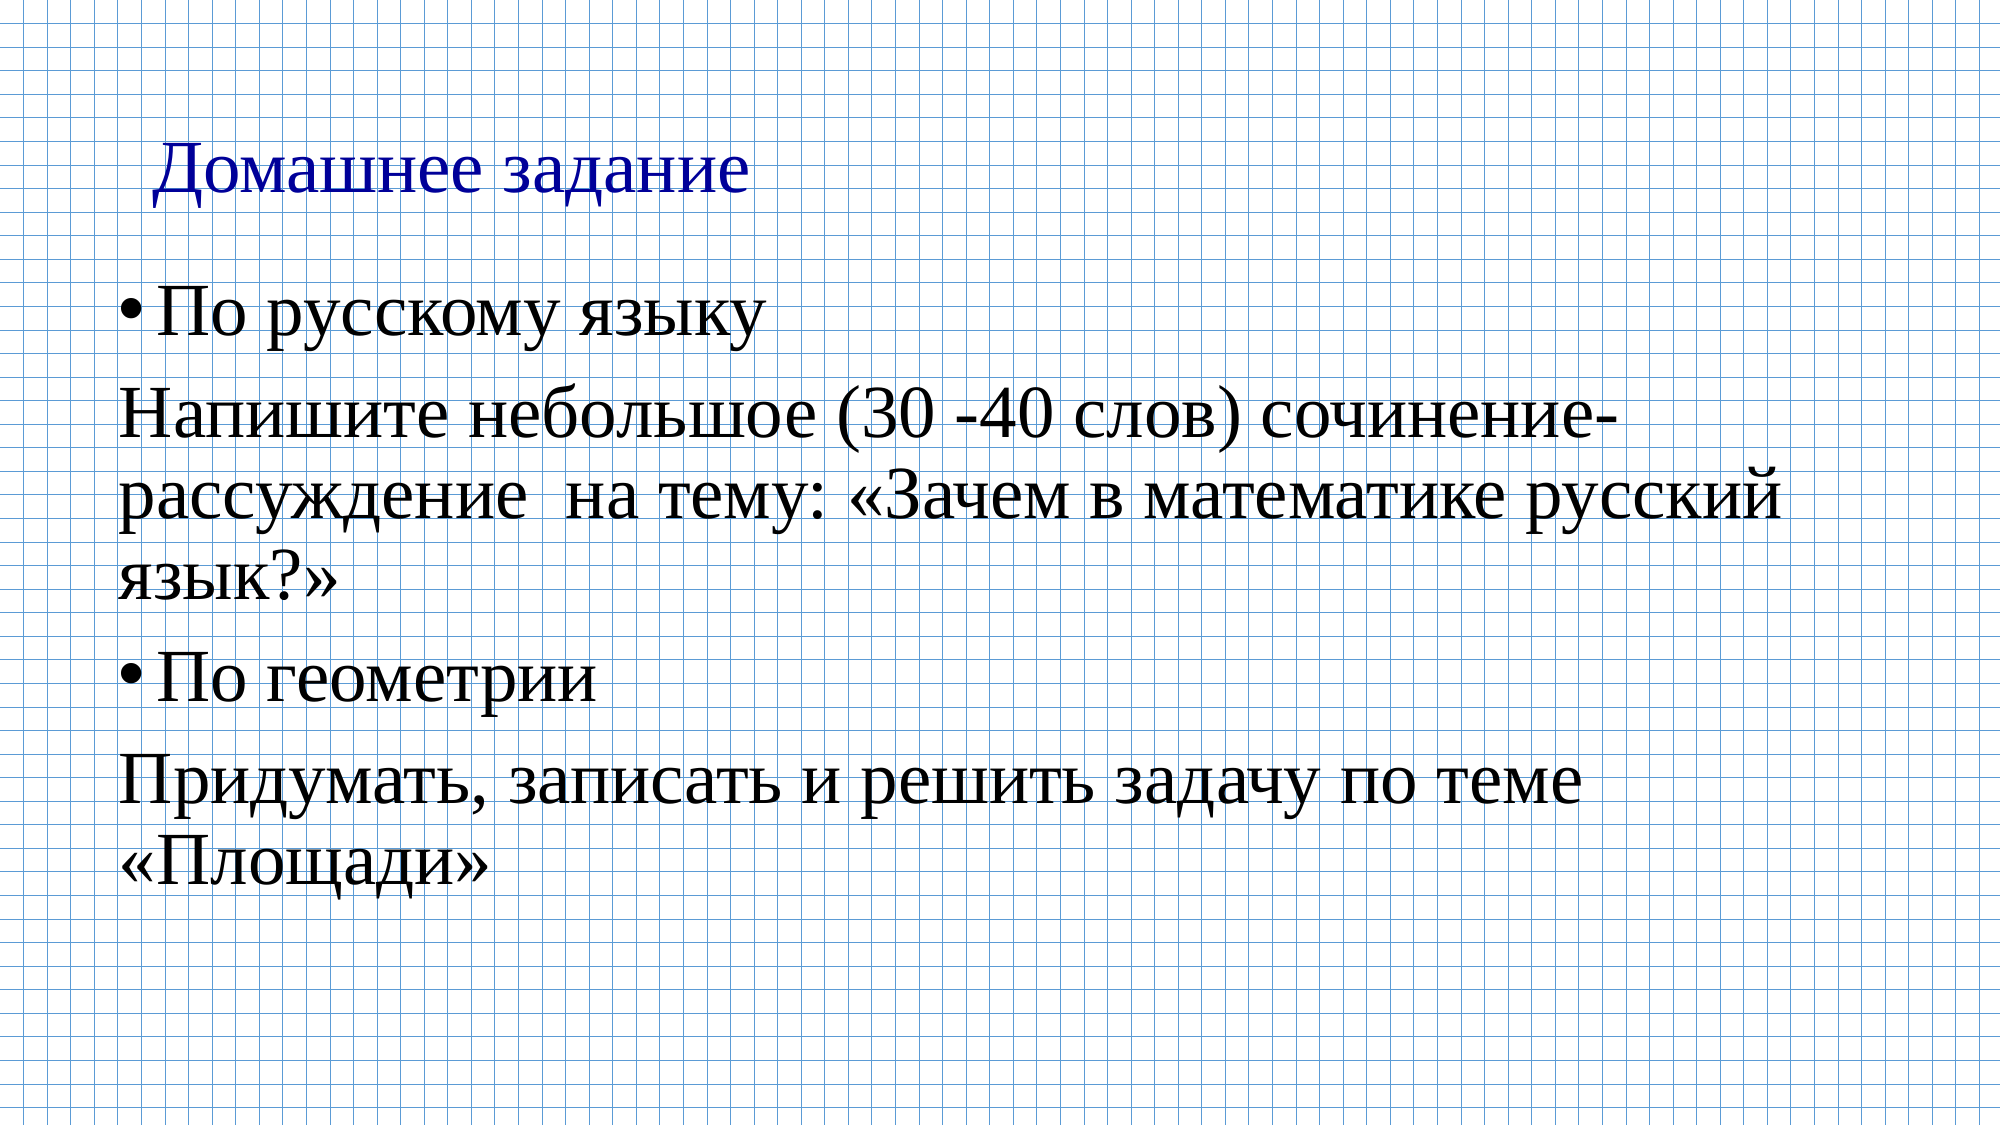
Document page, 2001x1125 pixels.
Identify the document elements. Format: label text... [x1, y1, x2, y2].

list По русскому языку Напишите небольшое (30 -40 слов) сочинение-рассуждение на тему: «Зачем в математике русский язык?» По геометрии Придумать, записать и решить задачу по теме «Площади» [103, 263, 1829, 978]
title Домашнее задание [137, 59, 1863, 278]
